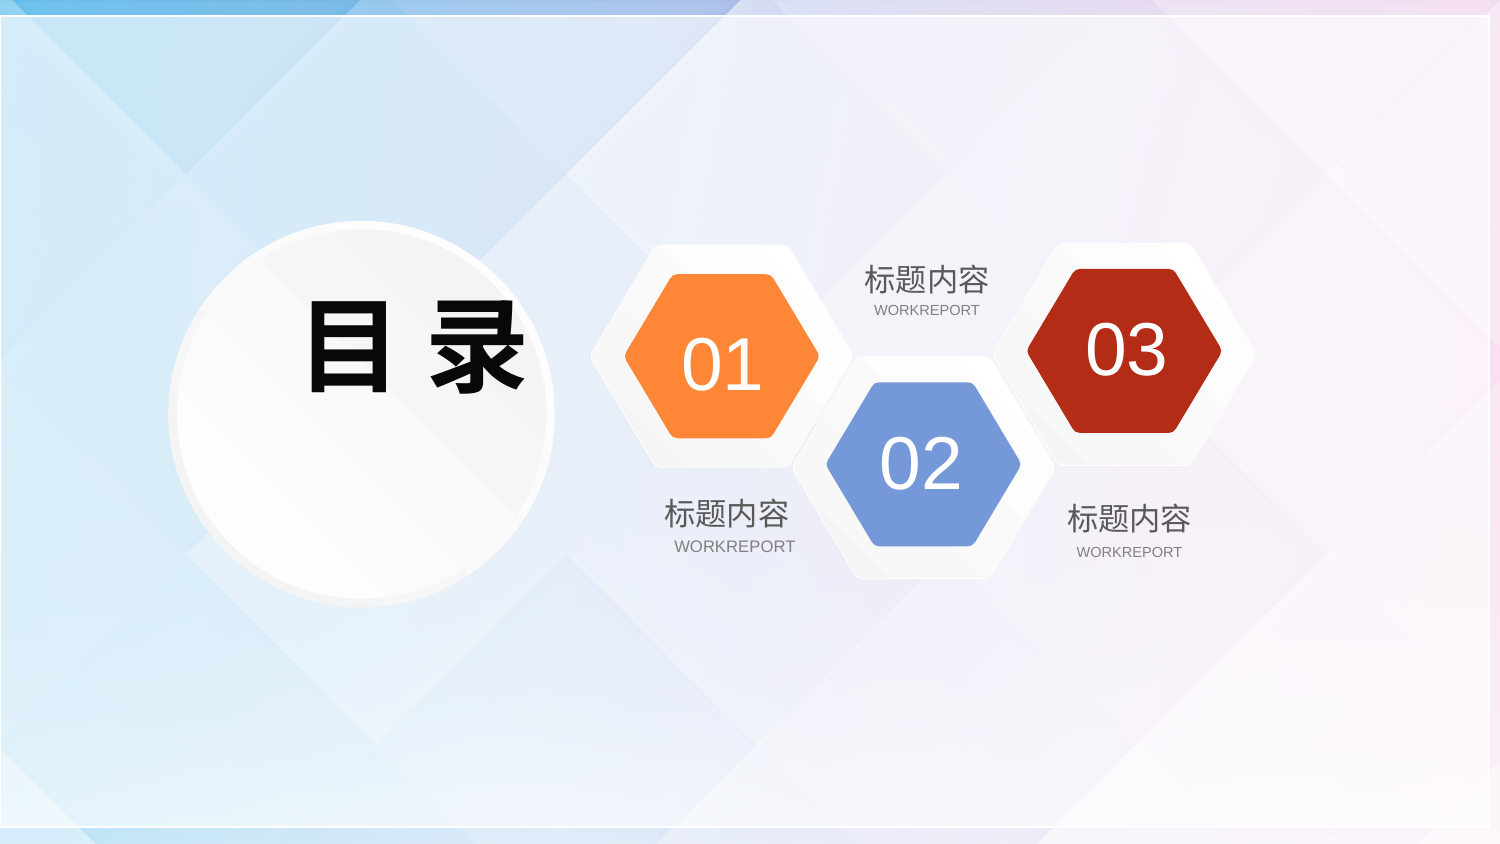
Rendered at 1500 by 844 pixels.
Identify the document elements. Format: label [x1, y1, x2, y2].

text_box [649, 486, 819, 565]
text_box [590, 244, 854, 468]
text_box [168, 220, 555, 607]
text_box [792, 356, 1055, 580]
picture [0, 0, 1500, 844]
text_box [1052, 492, 1221, 569]
text_box [849, 252, 1019, 327]
text_box [992, 242, 1256, 466]
